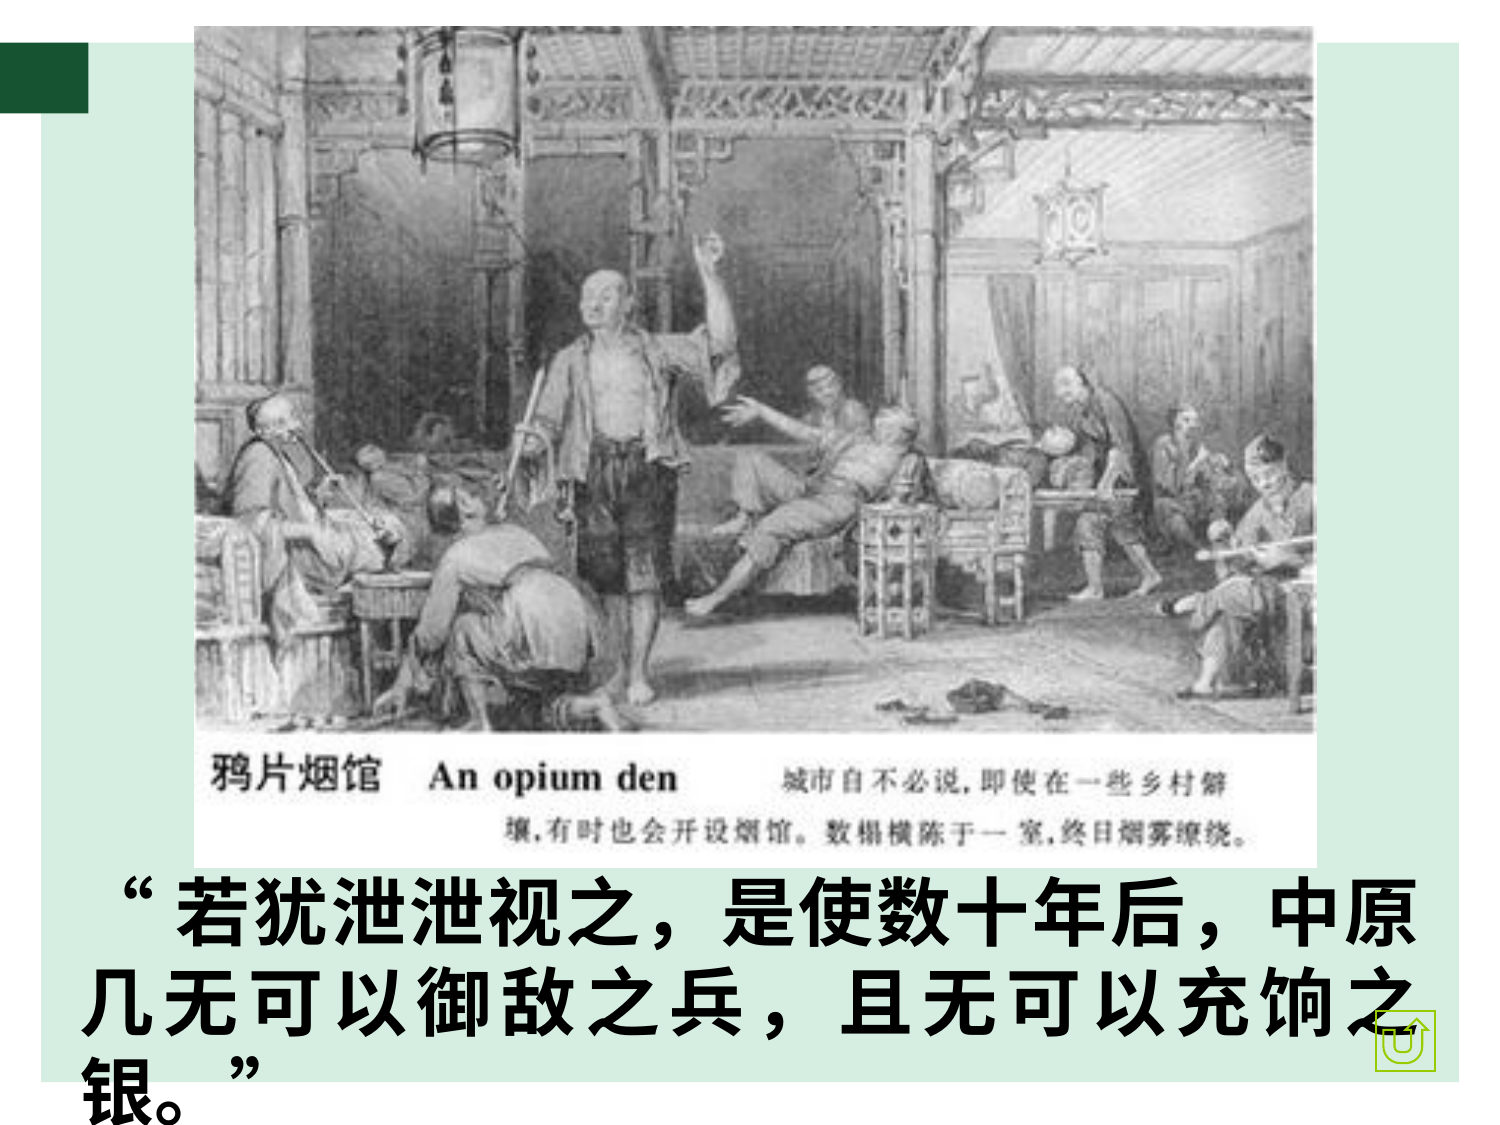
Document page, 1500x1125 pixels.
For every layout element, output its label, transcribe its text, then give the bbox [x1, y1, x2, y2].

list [194, 26, 1317, 868]
text_box “若犹泄泄视之，是使数十年后，中原几无可以御敌之兵，且无可以充饷之银。” [64, 857, 1435, 1125]
text_box [1376, 1011, 1436, 1071]
